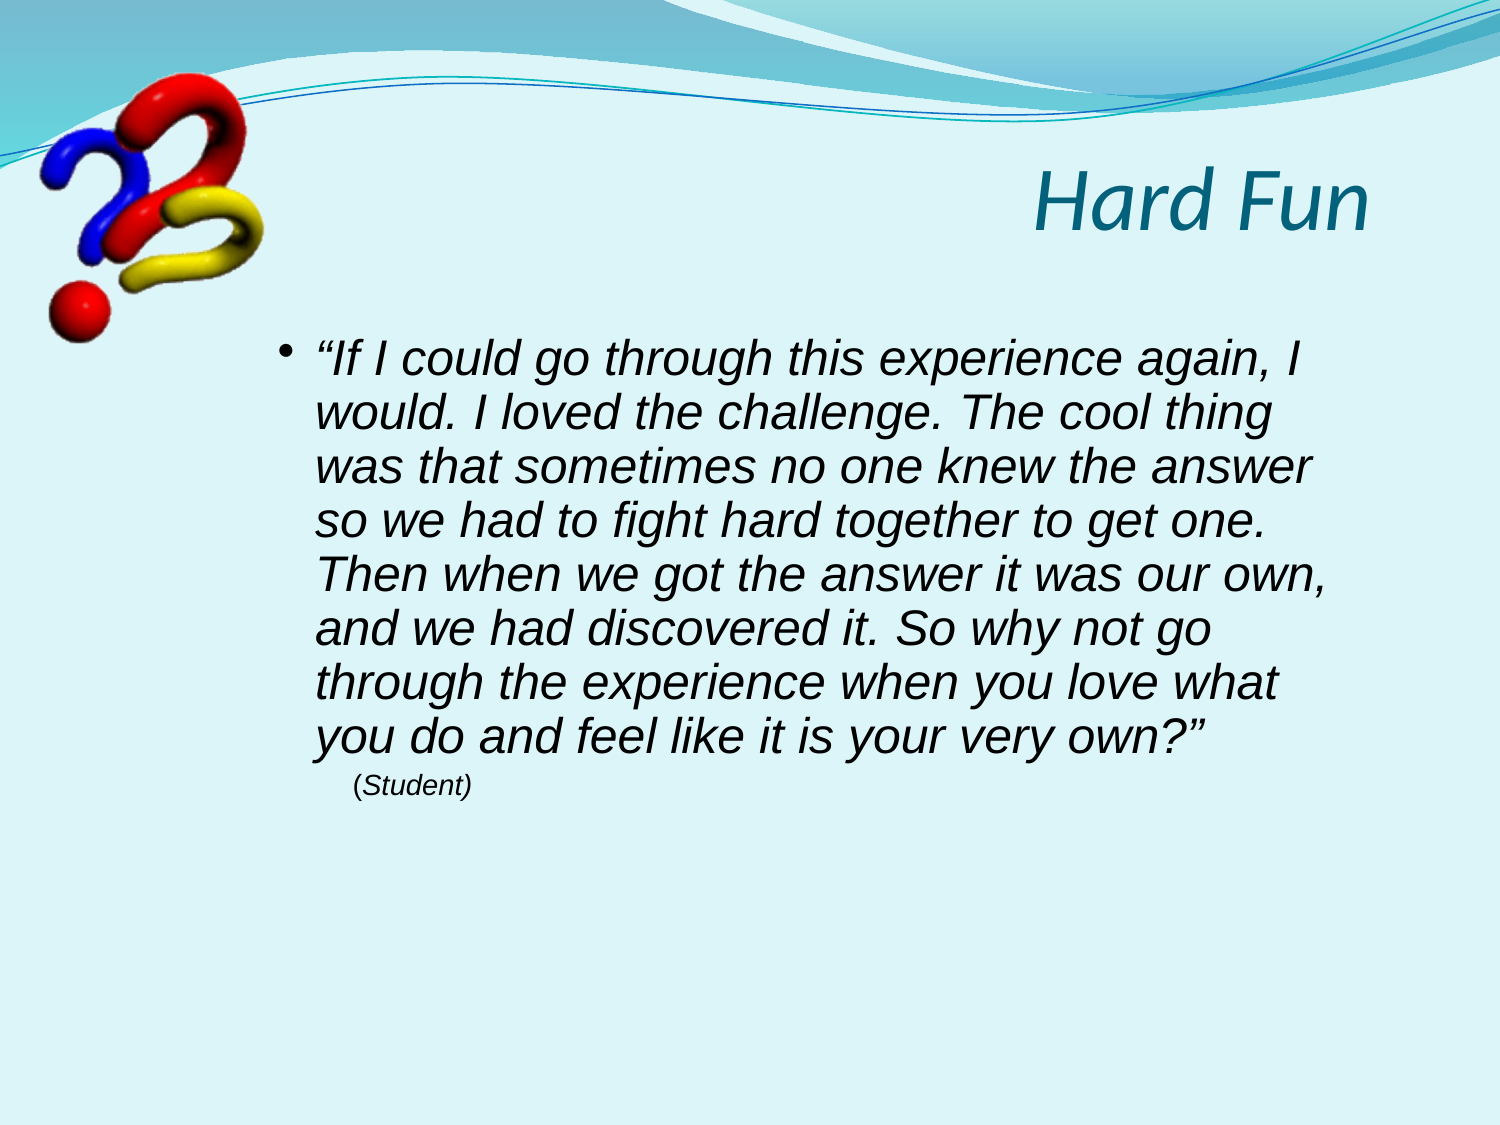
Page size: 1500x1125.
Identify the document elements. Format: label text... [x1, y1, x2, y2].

text_box “If I could go through this experience again, I would. I loved the challenge. The cool thing was that sometimes no one knew the answer so we had to fight hard together to get one. Then when we got the answer it was our own, and we had discovered it. So why not go through the experience when you love what you do and feel like it is your very own?” (Student) [112, 324, 1388, 1000]
picture [0, 62, 297, 361]
text_box Hard Fun [303, 99, 1388, 288]
